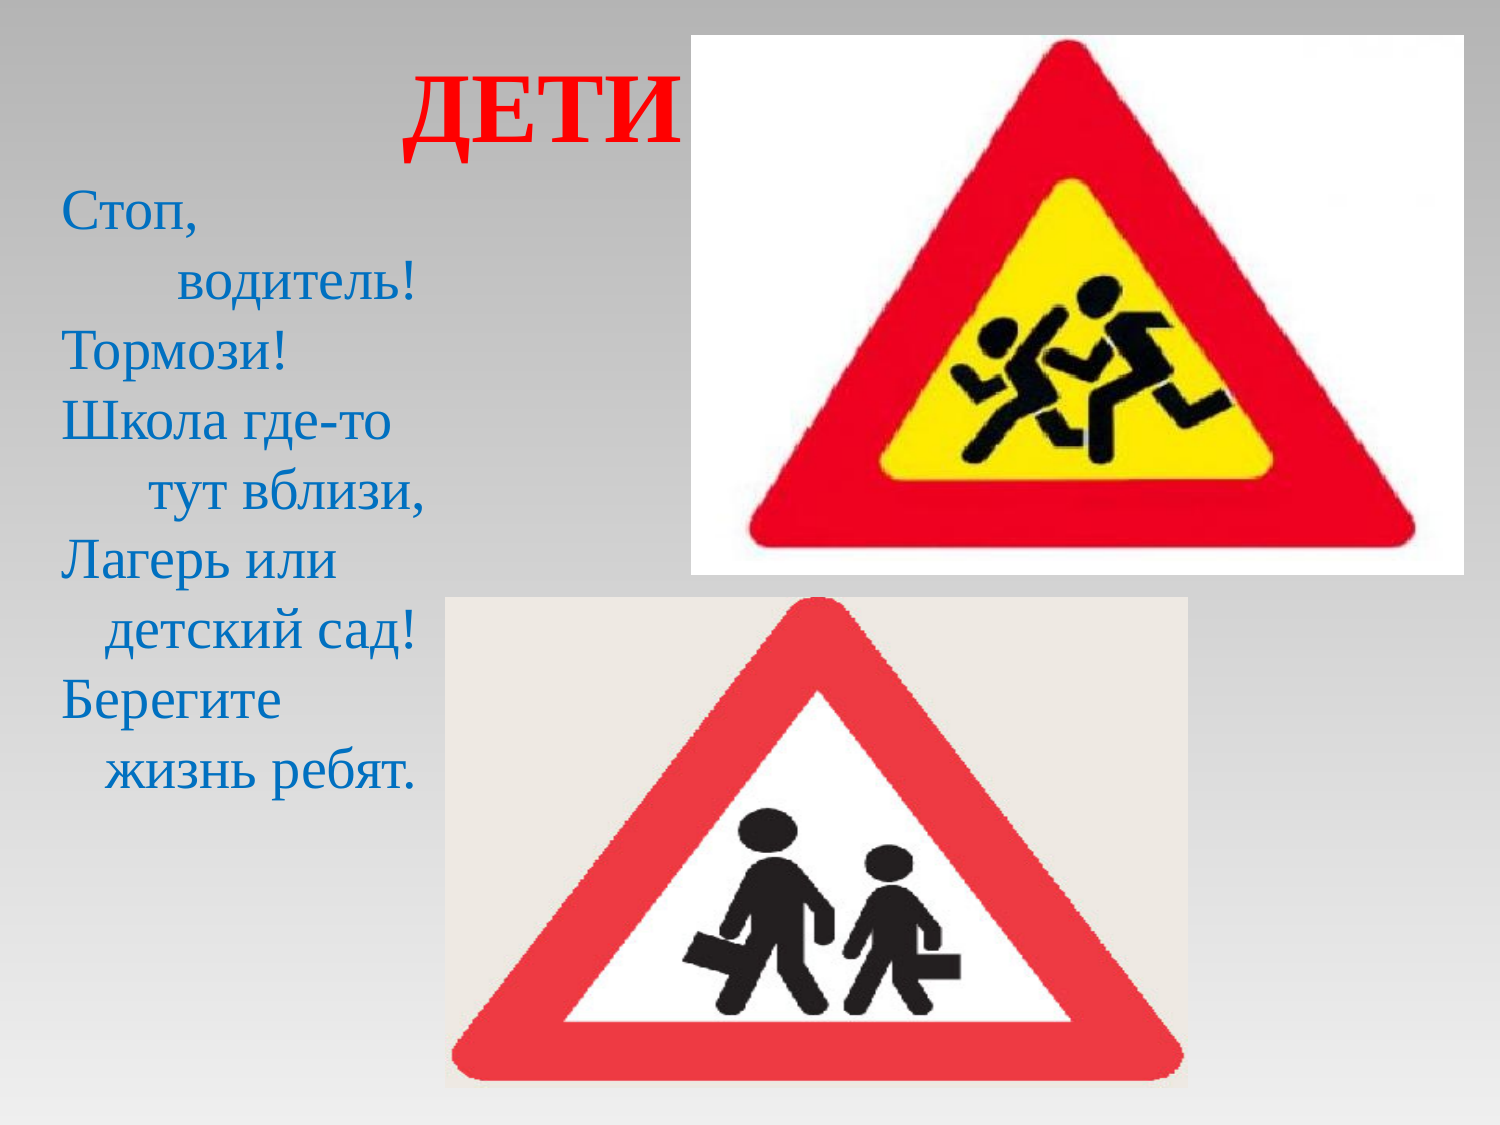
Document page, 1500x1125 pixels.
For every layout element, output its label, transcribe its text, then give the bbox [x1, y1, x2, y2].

picture [691, 34, 1464, 575]
text_box Дети [276, 35, 681, 171]
picture [445, 597, 1188, 1088]
list Стоп, водитель! Тормози! Школа где-то тут вблизи, Лагерь или детский сад! Берегите жизнь ребят. [46, 164, 446, 821]
